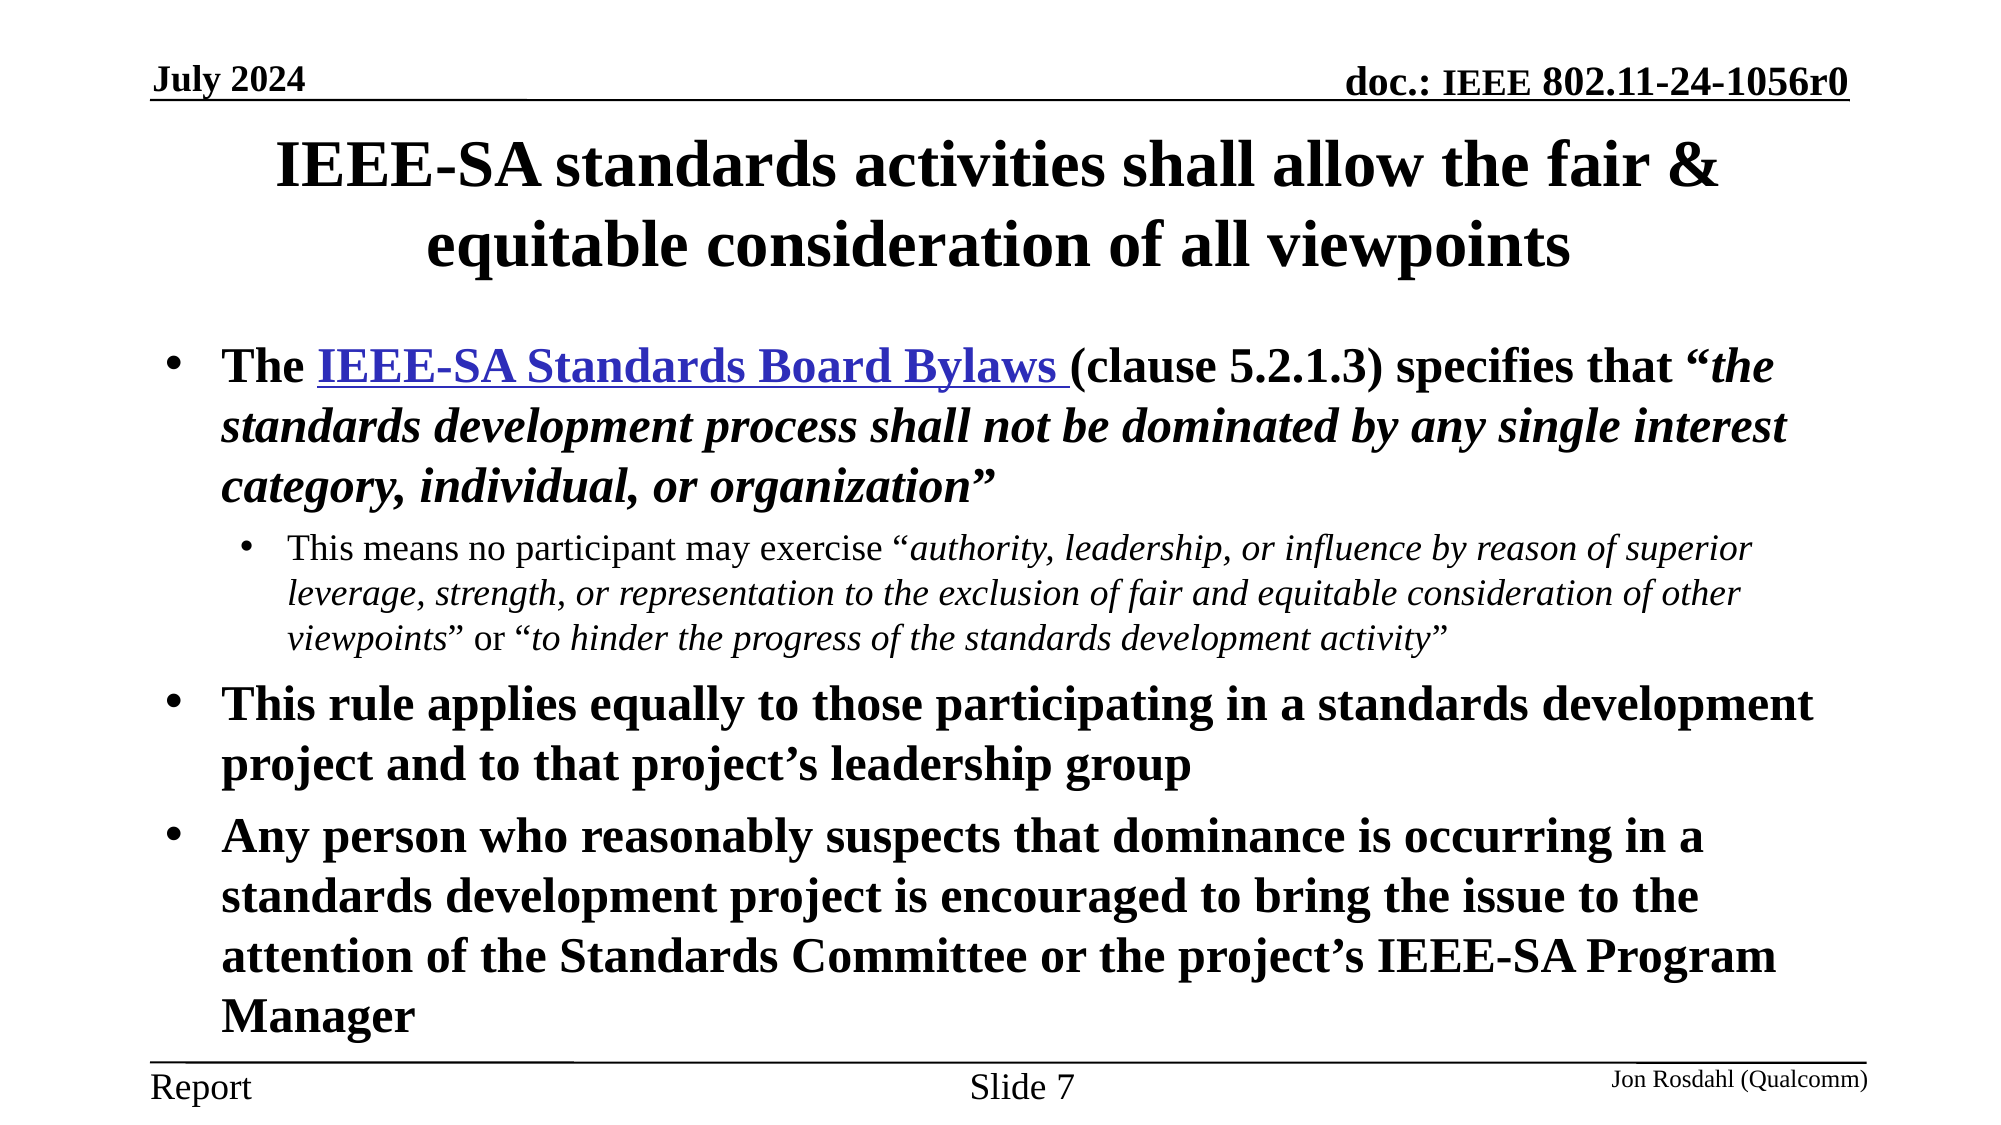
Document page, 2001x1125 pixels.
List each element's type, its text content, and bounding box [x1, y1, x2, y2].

list The IEEE-SA Standards Board Bylaws (clause 5.2.1.3) specifies that “the standards development process shall not be dominated by any single interest category, individual, or organization” This means no participant may exercise “authority, leadership, or influence by reason of superior leverage, strength, or representation to the exclusion of fair and equitable consideration of other viewpoints” or “to hinder the progress of the standards development activity” This rule applies equally to those participating in a standards development project and to that project’s leadership group Any person who reasonably suspects that dominance is occurring in a standards development project is encouraged to bring the issue to the attention of the Standards Committee or the project’s IEEE-SA Program Manager [149, 324, 1850, 1000]
footer Jon Rosdahl (Qualcomm) [1171, 1061, 1869, 1093]
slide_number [152, 54, 563, 100]
slide_number Slide 7 [950, 1061, 1095, 1125]
title IEEE-SA standards activities shall allow the fair & equitable consideration of all viewpoints [149, 112, 1850, 288]
